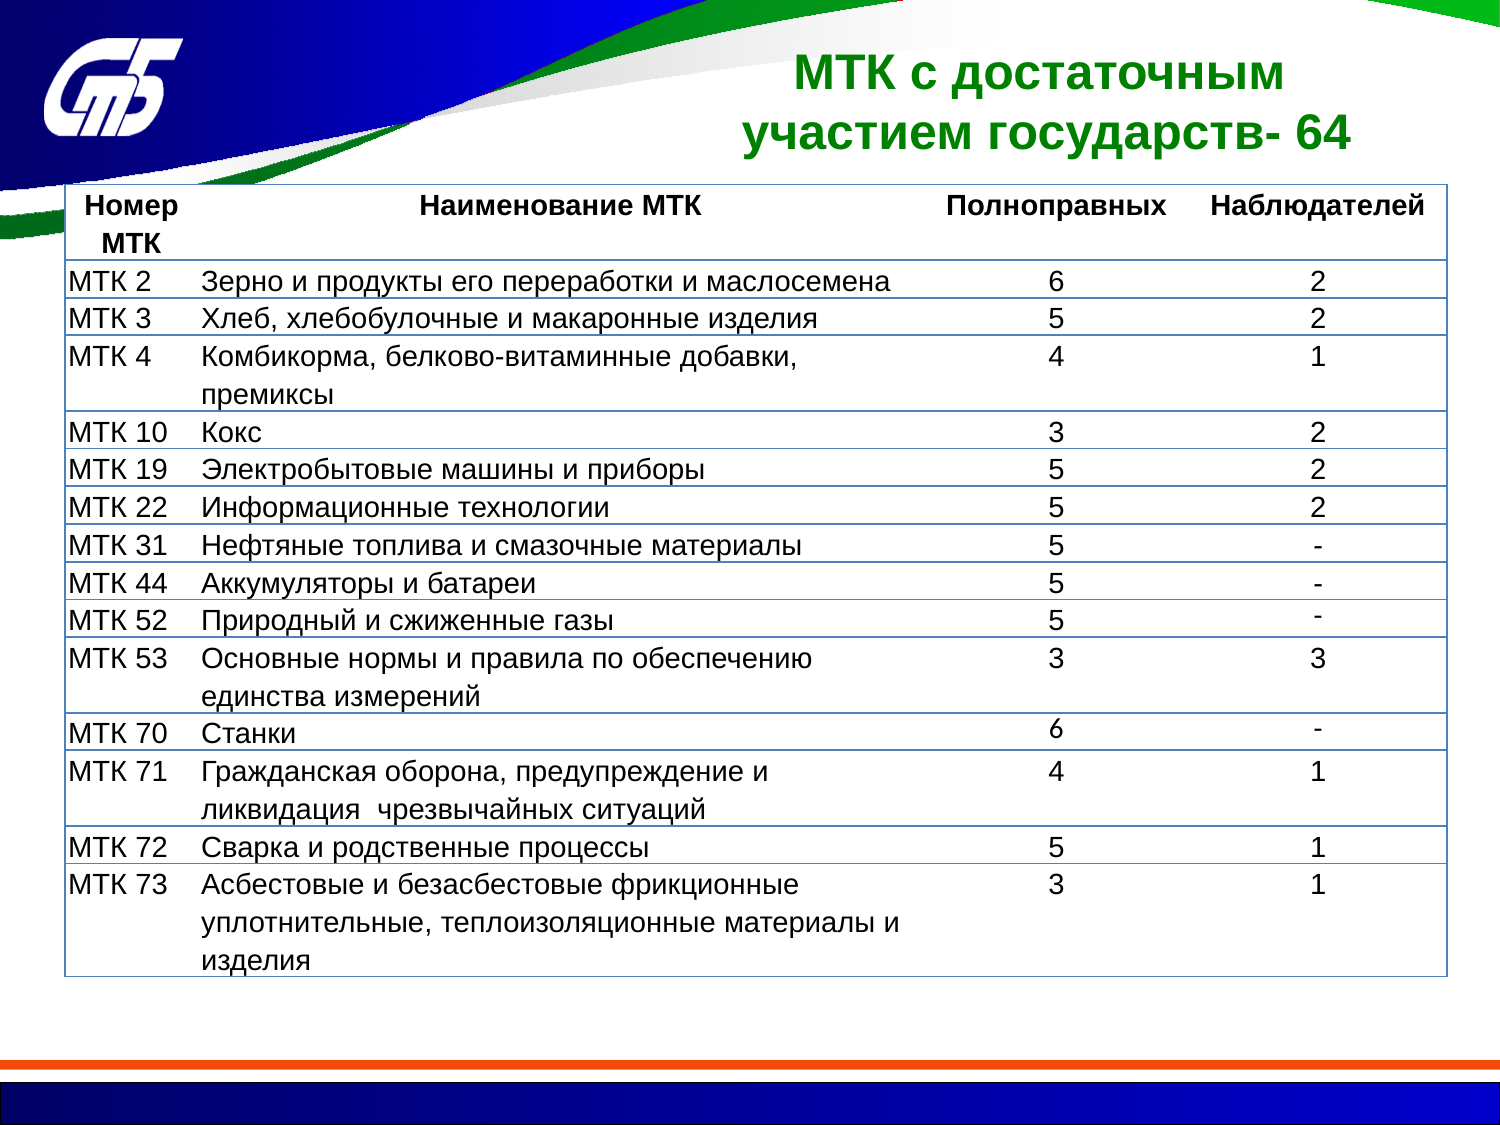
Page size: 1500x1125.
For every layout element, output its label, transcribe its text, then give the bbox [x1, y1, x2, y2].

table_cell МТК 44 [66, 563, 198, 599]
table_cell Гражданская оборона, предупреждение и ликвидация чрезвычайных ситуаций [198, 751, 923, 825]
table_cell 6 [923, 714, 1189, 749]
table_cell - [1189, 563, 1446, 599]
table_cell 5 [923, 449, 1189, 485]
table_cell 5 [923, 299, 1189, 334]
table_cell 1 [1189, 751, 1446, 825]
table_cell МТК 22 [66, 487, 198, 523]
table_cell Основные нормы и правила по обеспечению единства измерений [198, 638, 923, 712]
table_cell 1 [1189, 336, 1446, 410]
table_cell 5 [923, 827, 1189, 863]
table_header Наблюдателей [1189, 185, 1446, 259]
table_cell Аккумуляторы и батареи [198, 563, 923, 599]
table_cell МТК 73 [66, 864, 198, 976]
table_cell - [1189, 600, 1446, 636]
table_cell Нефтяные топлива и смазочные материалы [198, 525, 923, 561]
table_cell 2 [1189, 487, 1446, 523]
table_cell 3 [923, 864, 1189, 976]
table_cell - [1189, 525, 1446, 561]
table_cell 5 [923, 563, 1189, 599]
picture [0, 0, 1500, 1047]
table_cell Электробытовые машины и приборы [198, 449, 923, 485]
table_header Номер МТК [66, 185, 198, 259]
table_cell 5 [923, 525, 1189, 561]
table_cell 3 [923, 412, 1189, 448]
table_cell Зерно и продукты его переработки и маслосемена [198, 261, 923, 297]
table_cell 3 [1189, 638, 1446, 712]
table_cell МТК 72 [66, 827, 198, 863]
table_cell Кокс [198, 412, 923, 448]
table_cell МТК 10 [66, 412, 198, 448]
table_cell - [1189, 714, 1446, 749]
table_cell МТК 31 [66, 525, 198, 561]
table_cell Хлеб, хлебобулочные и макаронные изделия [198, 299, 923, 334]
table_cell 5 [923, 487, 1189, 523]
table_cell 2 [1189, 449, 1446, 485]
table_cell 1 [1189, 827, 1446, 863]
table_cell 2 [1189, 299, 1446, 334]
table_cell 2 [1189, 261, 1446, 297]
table_cell МТК 2 [66, 261, 198, 297]
table_cell Станки [198, 714, 923, 749]
table_cell Асбестовые и безасбестовые фрикционные уплотнительные, теплоизоляционные материалы и изделия [198, 864, 923, 976]
table_cell 4 [923, 751, 1189, 825]
table_cell МТК 4 [66, 336, 198, 410]
table_cell Информационные технологии [198, 487, 923, 523]
table_header Наименование МТК [198, 185, 923, 259]
table_cell МТК 19 [66, 449, 198, 485]
table_cell 3 [923, 638, 1189, 712]
table_cell МТК 71 [66, 751, 198, 825]
table_cell 5 [923, 600, 1189, 636]
table_cell 6 [923, 261, 1189, 297]
table_cell 4 [923, 336, 1189, 410]
table_cell МТК 70 [66, 714, 198, 749]
table_cell Сварка и родственные процессы [198, 827, 923, 863]
table_cell 1 [1189, 864, 1446, 976]
text_box МТК с достаточным участием государств- 64 [572, 19, 1500, 181]
table_cell МТК 53 [66, 638, 198, 712]
table_cell 2 [1189, 412, 1446, 448]
table_header Полноправных [923, 185, 1189, 259]
table_cell Комбикорма, белково-витаминные добавки, премиксы [198, 336, 923, 410]
table_cell Природный и сжиженные газы [198, 600, 923, 636]
table_cell МТК 3 [66, 299, 198, 334]
table_cell МТК 52 [66, 600, 198, 636]
